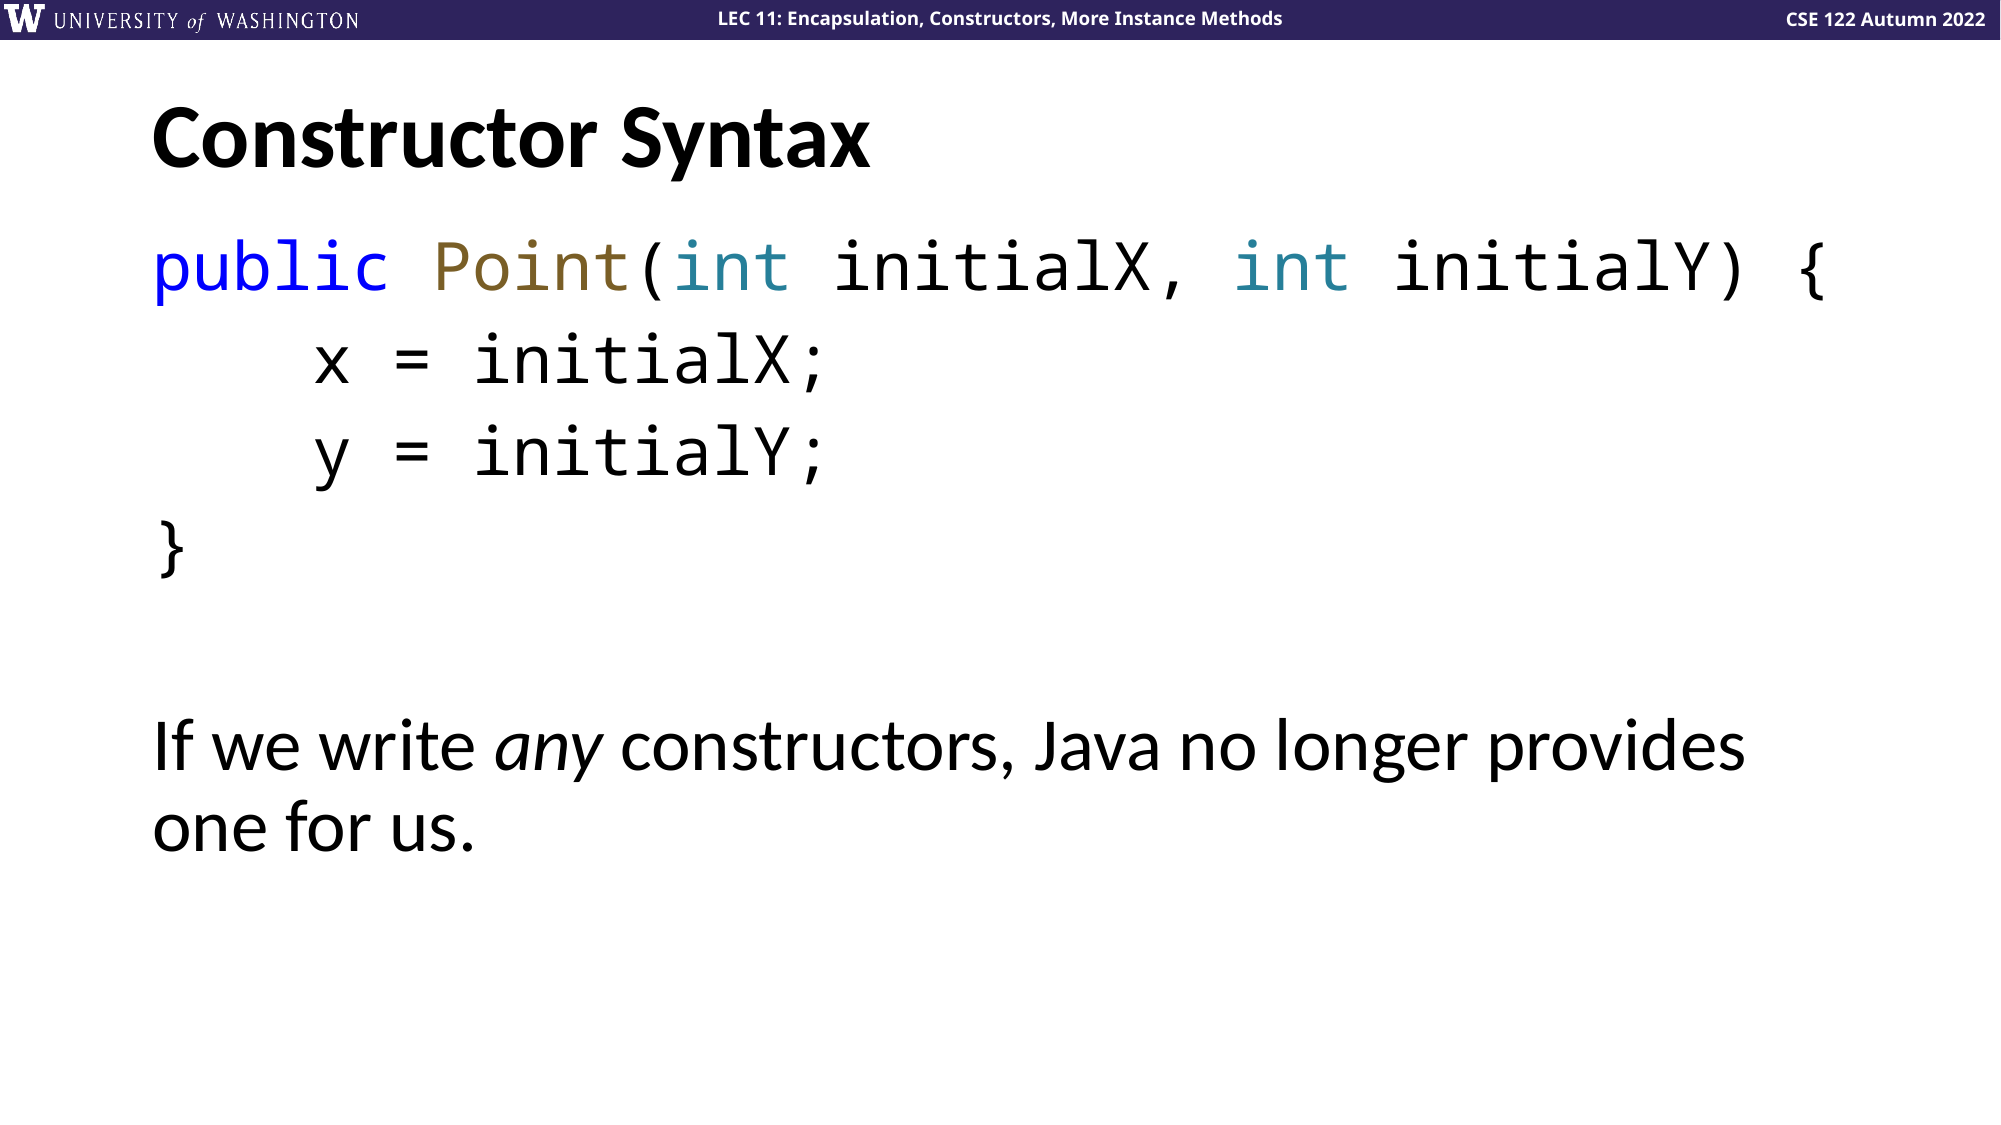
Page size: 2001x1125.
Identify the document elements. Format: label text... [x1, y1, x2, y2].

list public Point(int initialX, int initialY) { x = initialX; y = initialY; } If we write any constructors, Java no longer provides one for us. [137, 224, 1863, 1014]
title Constructor Syntax [137, 74, 1863, 200]
picture [4, 4, 358, 33]
